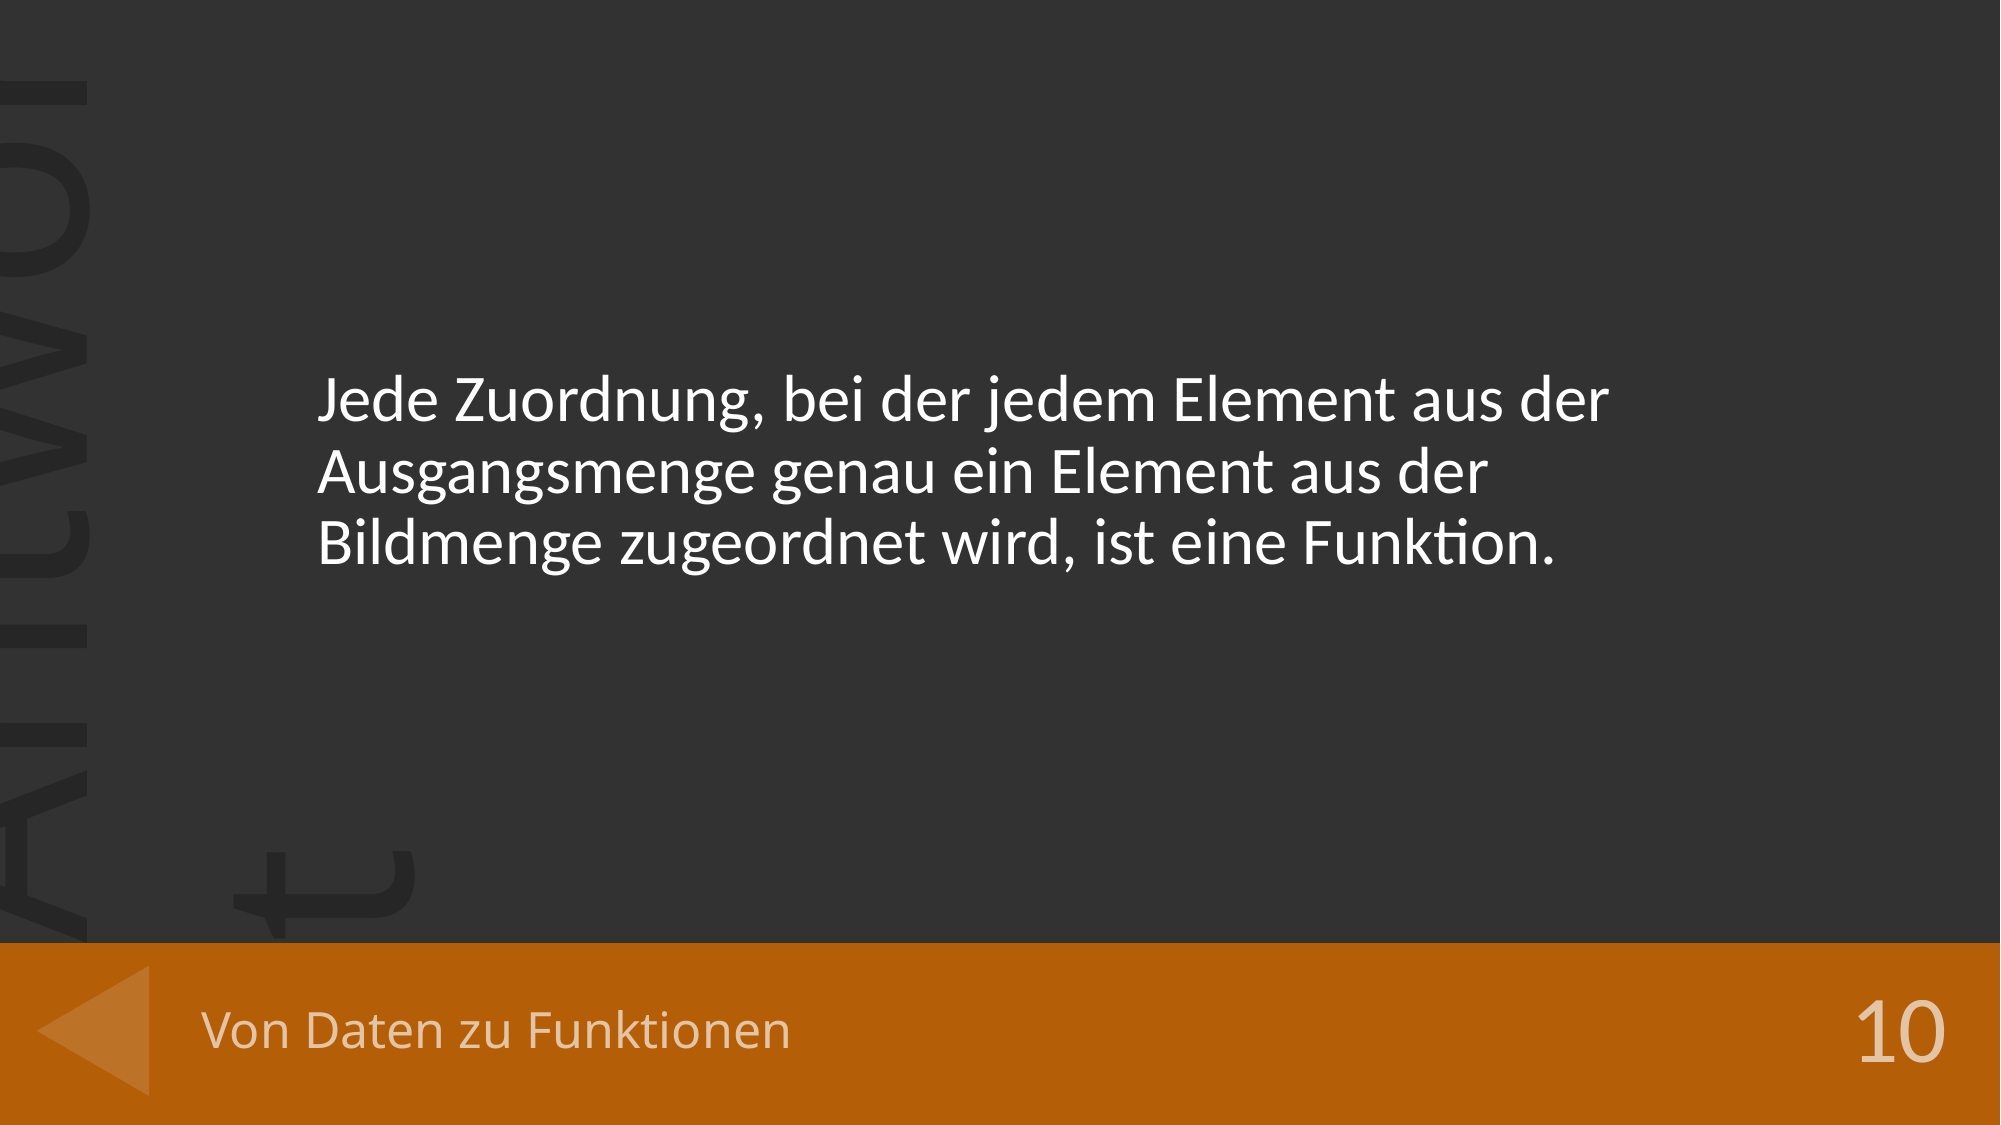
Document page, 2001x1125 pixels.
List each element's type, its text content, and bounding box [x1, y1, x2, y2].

list Jede Zuordnung, bei der jedem Element aus der Ausgangsmenge genau ein Element aus der Bildmenge zugeordnet wird, ist eine Funktion. [302, 307, 1760, 636]
title Von Daten zu Funktionen [185, 967, 1494, 1097]
list 10 [1494, 967, 1963, 1097]
